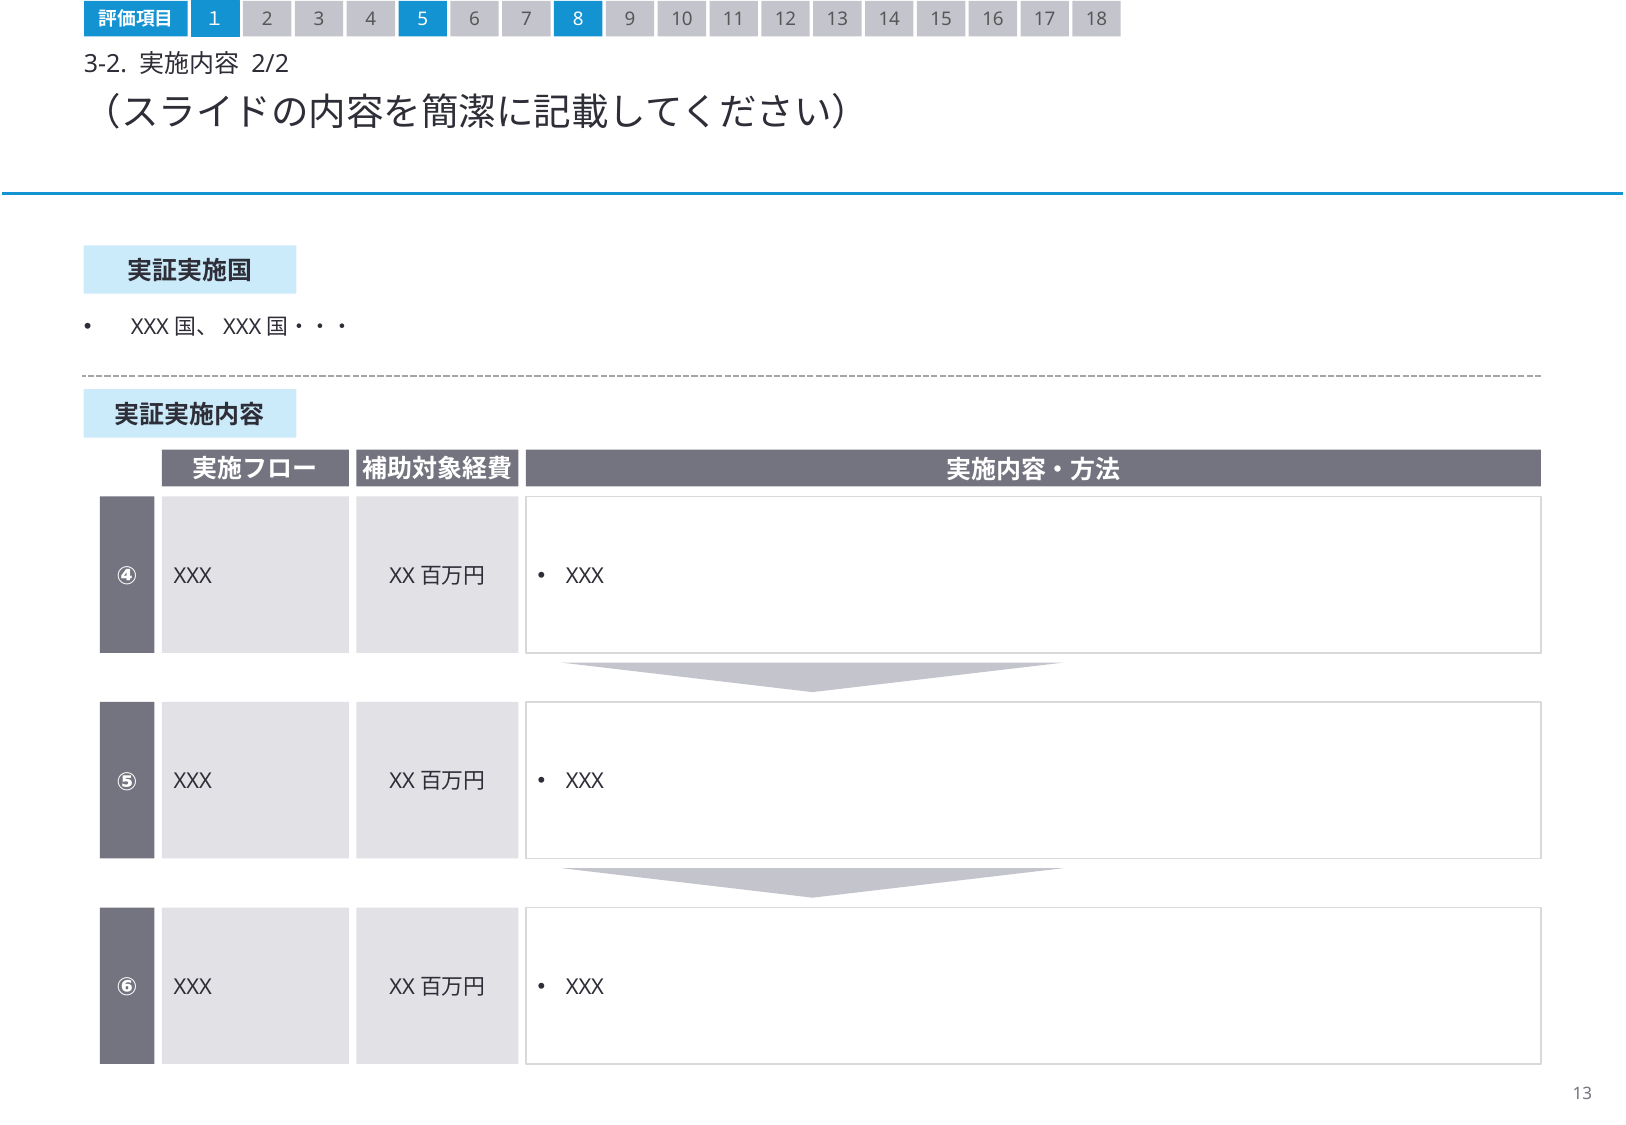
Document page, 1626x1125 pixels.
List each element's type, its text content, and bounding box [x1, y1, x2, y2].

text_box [83, 0, 1122, 37]
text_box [99, 701, 1542, 859]
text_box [99, 496, 1542, 654]
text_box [99, 907, 1542, 1065]
text_box [560, 661, 1065, 694]
text_box [560, 867, 1065, 899]
text_box XXX国、XXX国・・・ [83, 302, 1543, 377]
list （スライドの内容を簡潔に記載してください） [84, 83, 1543, 183]
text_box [161, 449, 1542, 487]
list 3-2. 実施内容 2/2 [84, 40, 1543, 82]
text_box 実証実施内容 [83, 388, 297, 439]
text_box 実証実施国 [83, 244, 297, 295]
